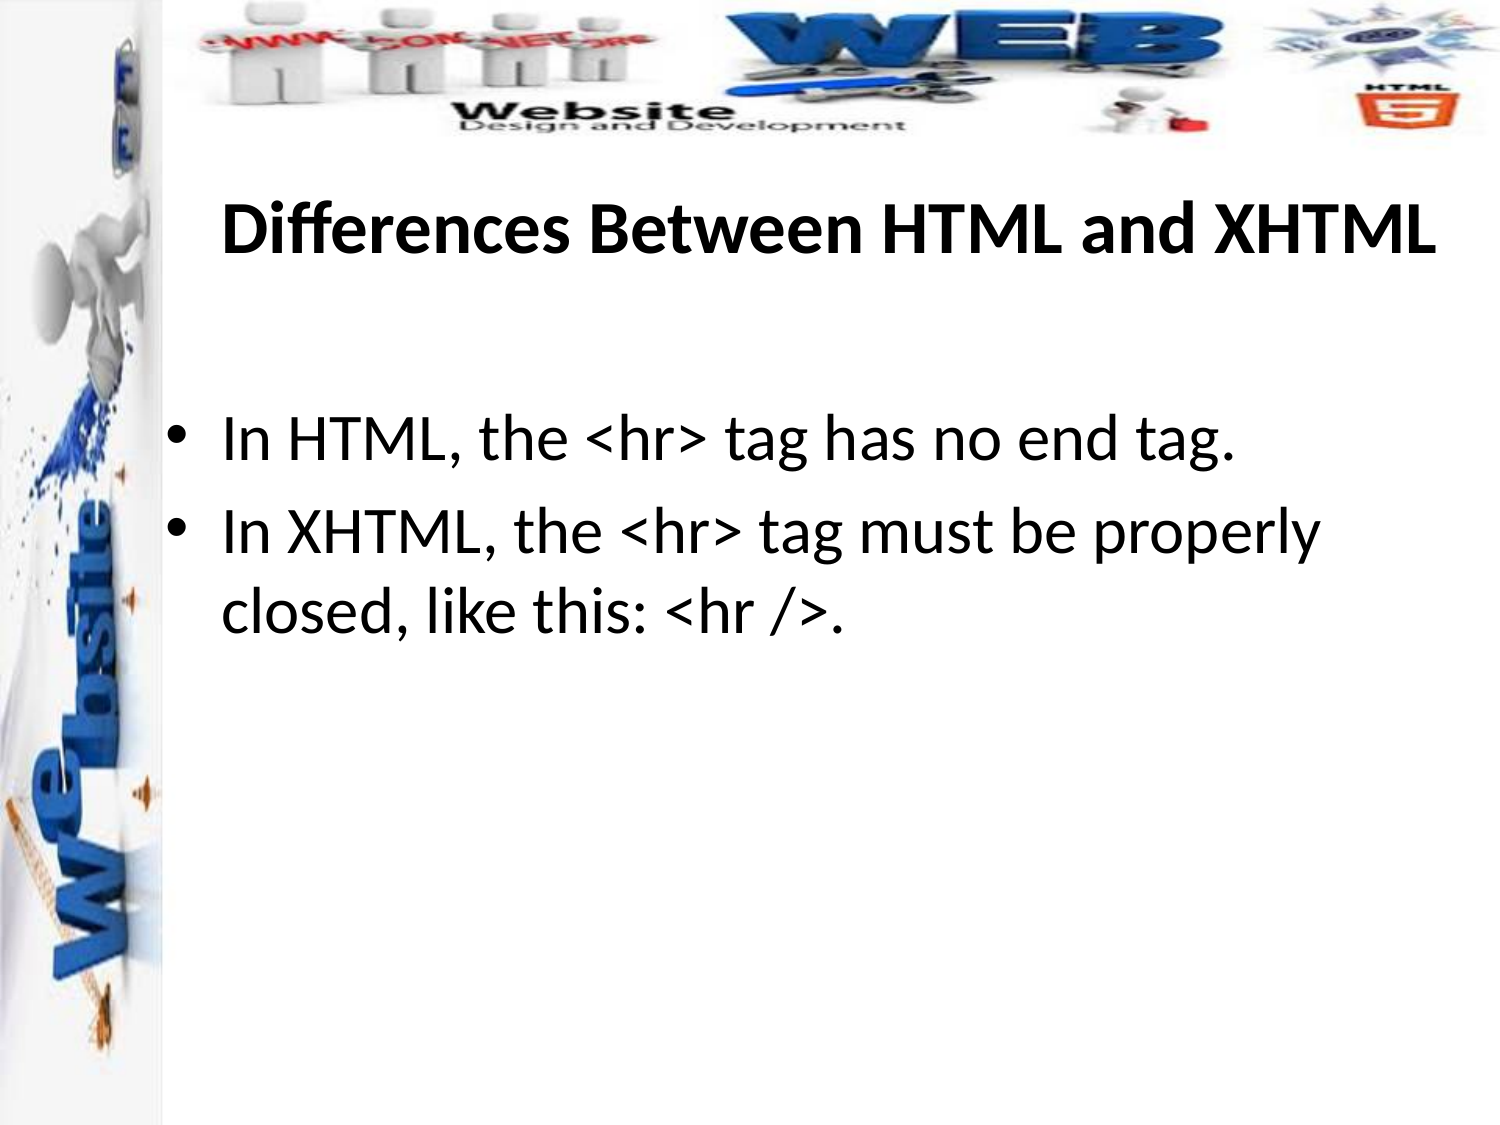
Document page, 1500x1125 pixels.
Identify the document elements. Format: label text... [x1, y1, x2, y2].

list In HTML, the <hr> tag has no end tag. In XHTML, the <hr> tag must be properly closed, like this: <hr />. [150, 385, 1500, 1125]
title Differences Between HTML and XHTML [155, 130, 1500, 318]
picture [0, 0, 1500, 1125]
